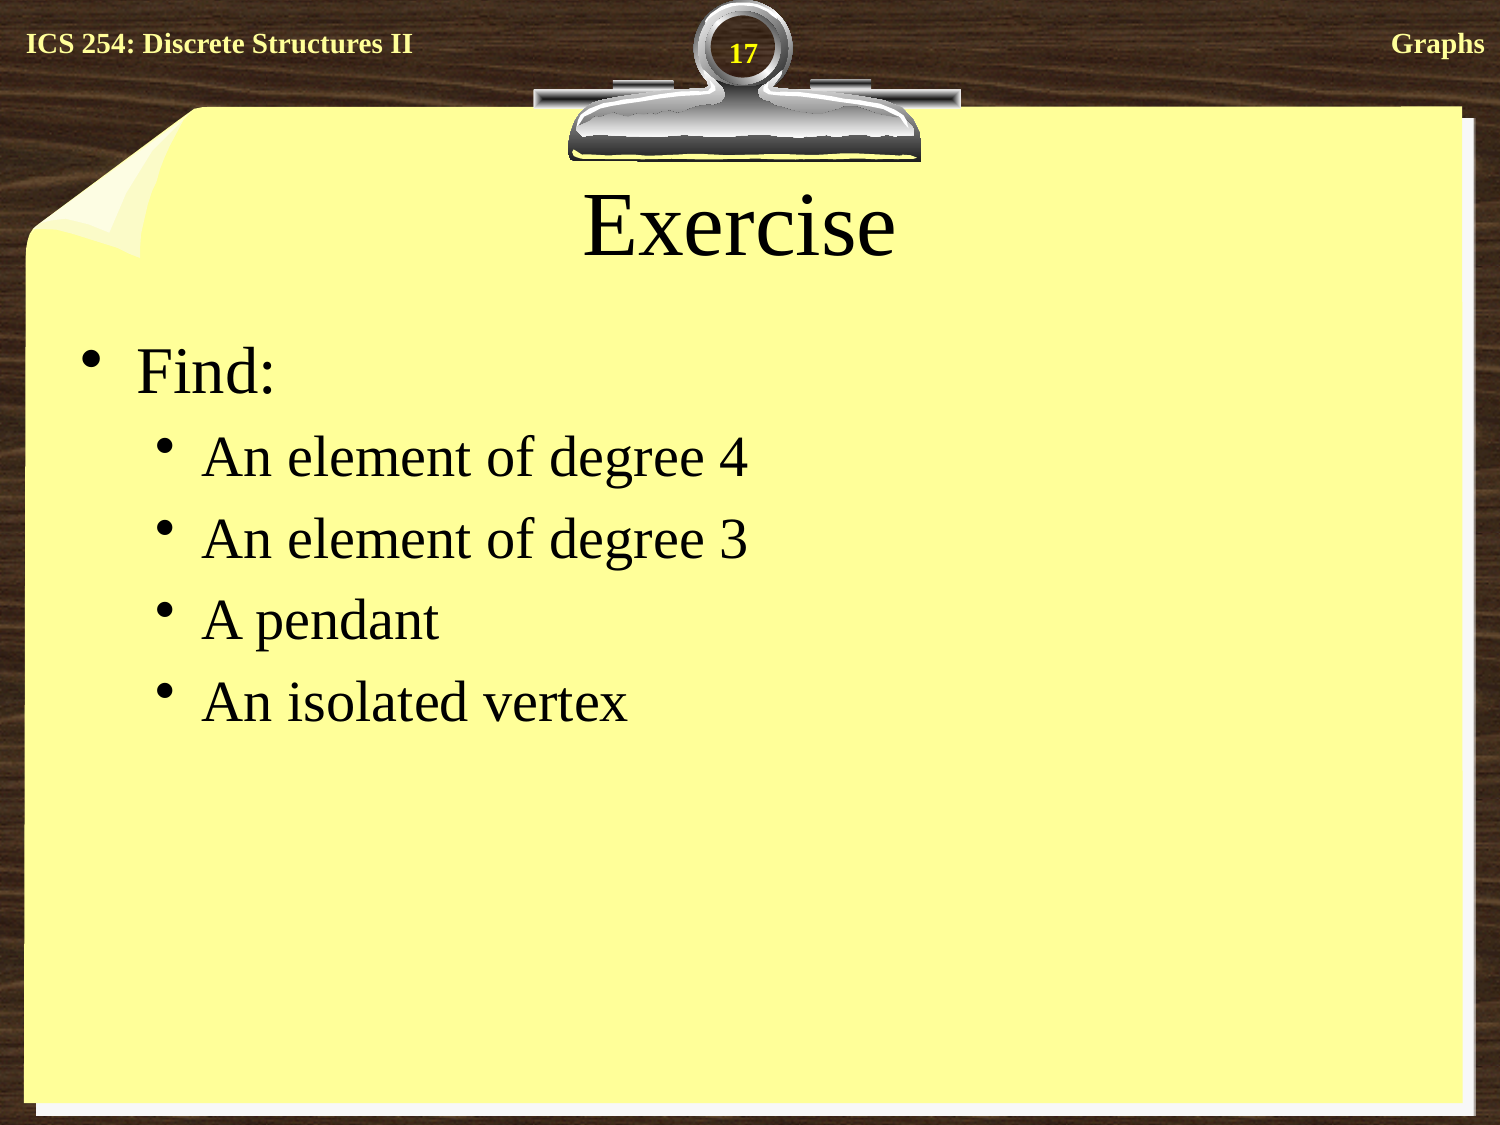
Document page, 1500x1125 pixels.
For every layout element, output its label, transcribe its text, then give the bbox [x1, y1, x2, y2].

picture [0, 0, 1500, 1125]
title Exercise [77, 125, 1403, 313]
slide_number 17 [394, 18, 774, 84]
list Find: An element of degree 4 An element of degree 3 A pendant An isolated vertex [64, 318, 1405, 975]
picture [673, 84, 708, 89]
